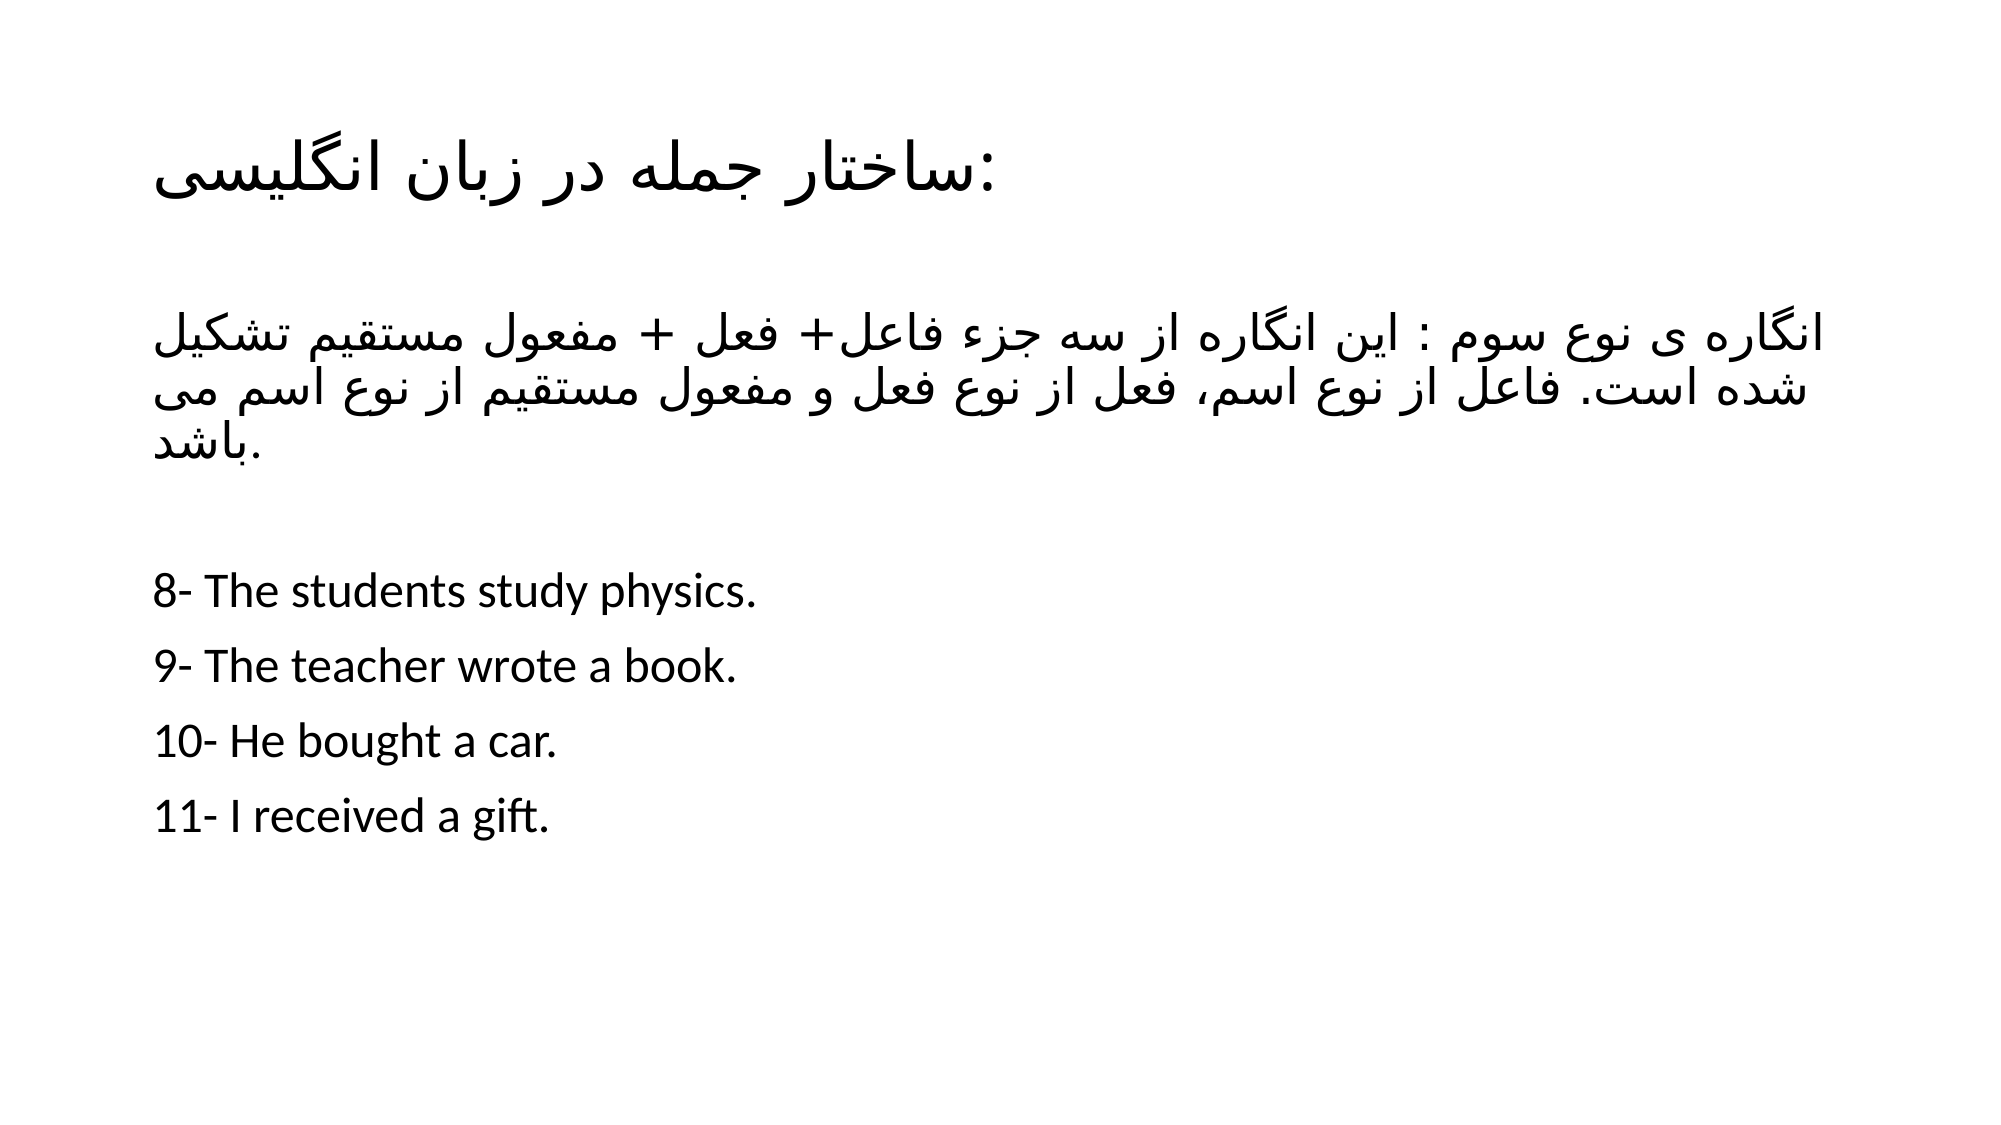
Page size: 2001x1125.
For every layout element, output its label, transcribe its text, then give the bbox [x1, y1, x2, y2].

title ساختار جمله در زبان انگلیسی: [137, 59, 1863, 278]
list انگاره ی نوع سوم : این انگاره از سه جزء فاعل+ فعل + مفعول مستقیم تشکیل شده است. فاعل از نوع اسم، فعل از نوع فعل و مفعول مستقیم از نوع اسم می باشد. 8- The students study physics. 9- The teacher wrote a book. 10- He bought a car. 11- I received a gift. [137, 299, 1863, 1014]
